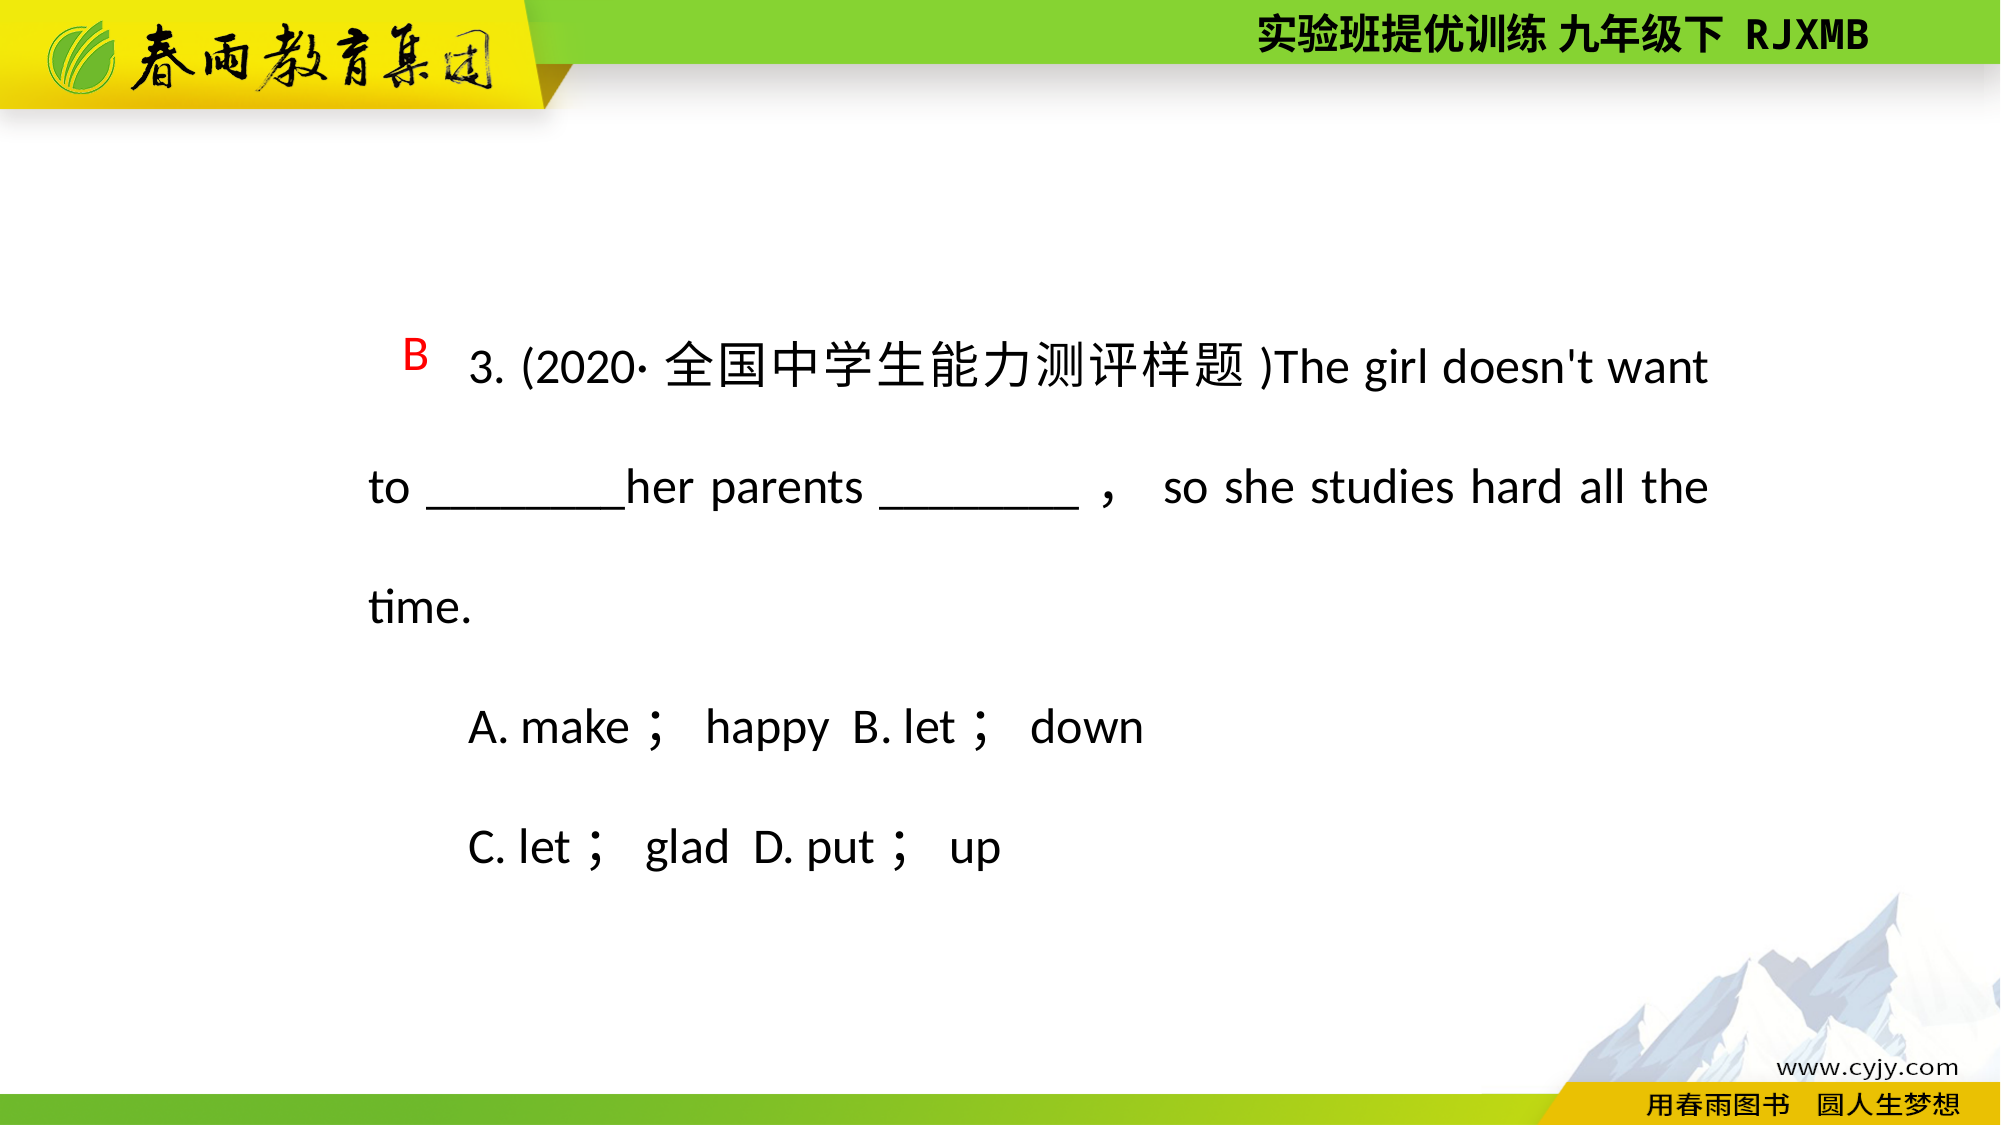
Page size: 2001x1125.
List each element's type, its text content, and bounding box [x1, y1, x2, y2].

picture [0, 0, 2001, 1125]
text_box 3. (2020·全国中学生能力测评样题)The girl doesn't want to ________her parents ________，so she studies hard all the time. A. make；happy B. let；down C. let；glad D. put；up [353, 265, 1725, 881]
text_box B [376, 313, 445, 389]
